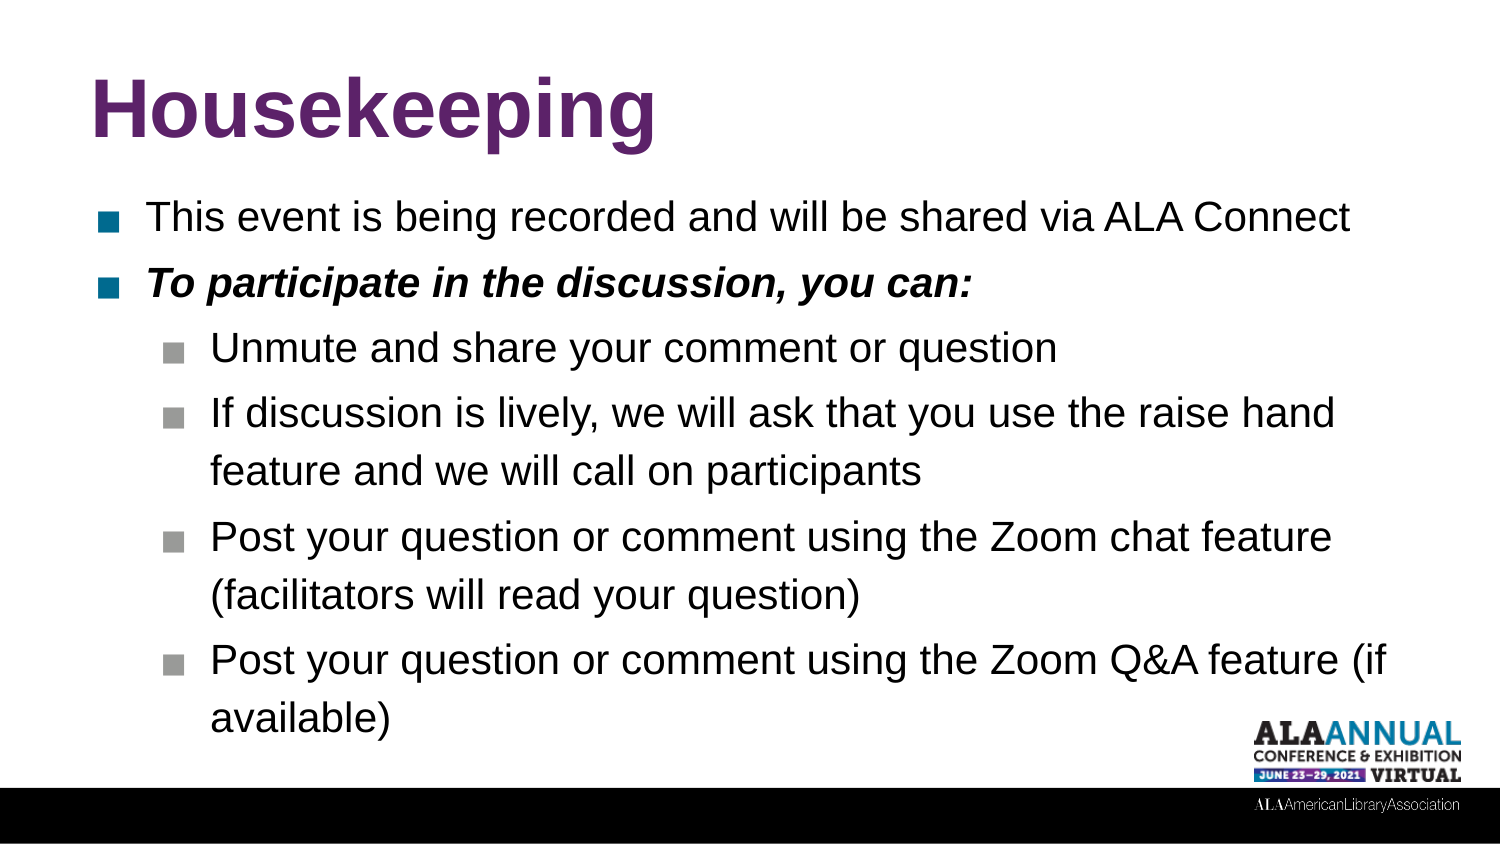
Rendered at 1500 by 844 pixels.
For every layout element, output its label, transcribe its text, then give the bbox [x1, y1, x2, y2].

picture [1254, 798, 1459, 813]
title Housekeeping [75, 33, 1425, 174]
list This event is being recorded and will be shared via ALA Connect To participate in the discussion, you can: Unmute and share your comment or question If discussion is lively, we will ask that you use the raise hand feature and we will call on participants Post your question or comment using the Zoom chat feature (facilitators will read your question) Post your question or comment using the Zoom Q&A feature (if available) [75, 174, 1425, 754]
picture [1425, 721, 1429, 733]
picture [1254, 721, 1461, 782]
picture [1451, 721, 1461, 741]
